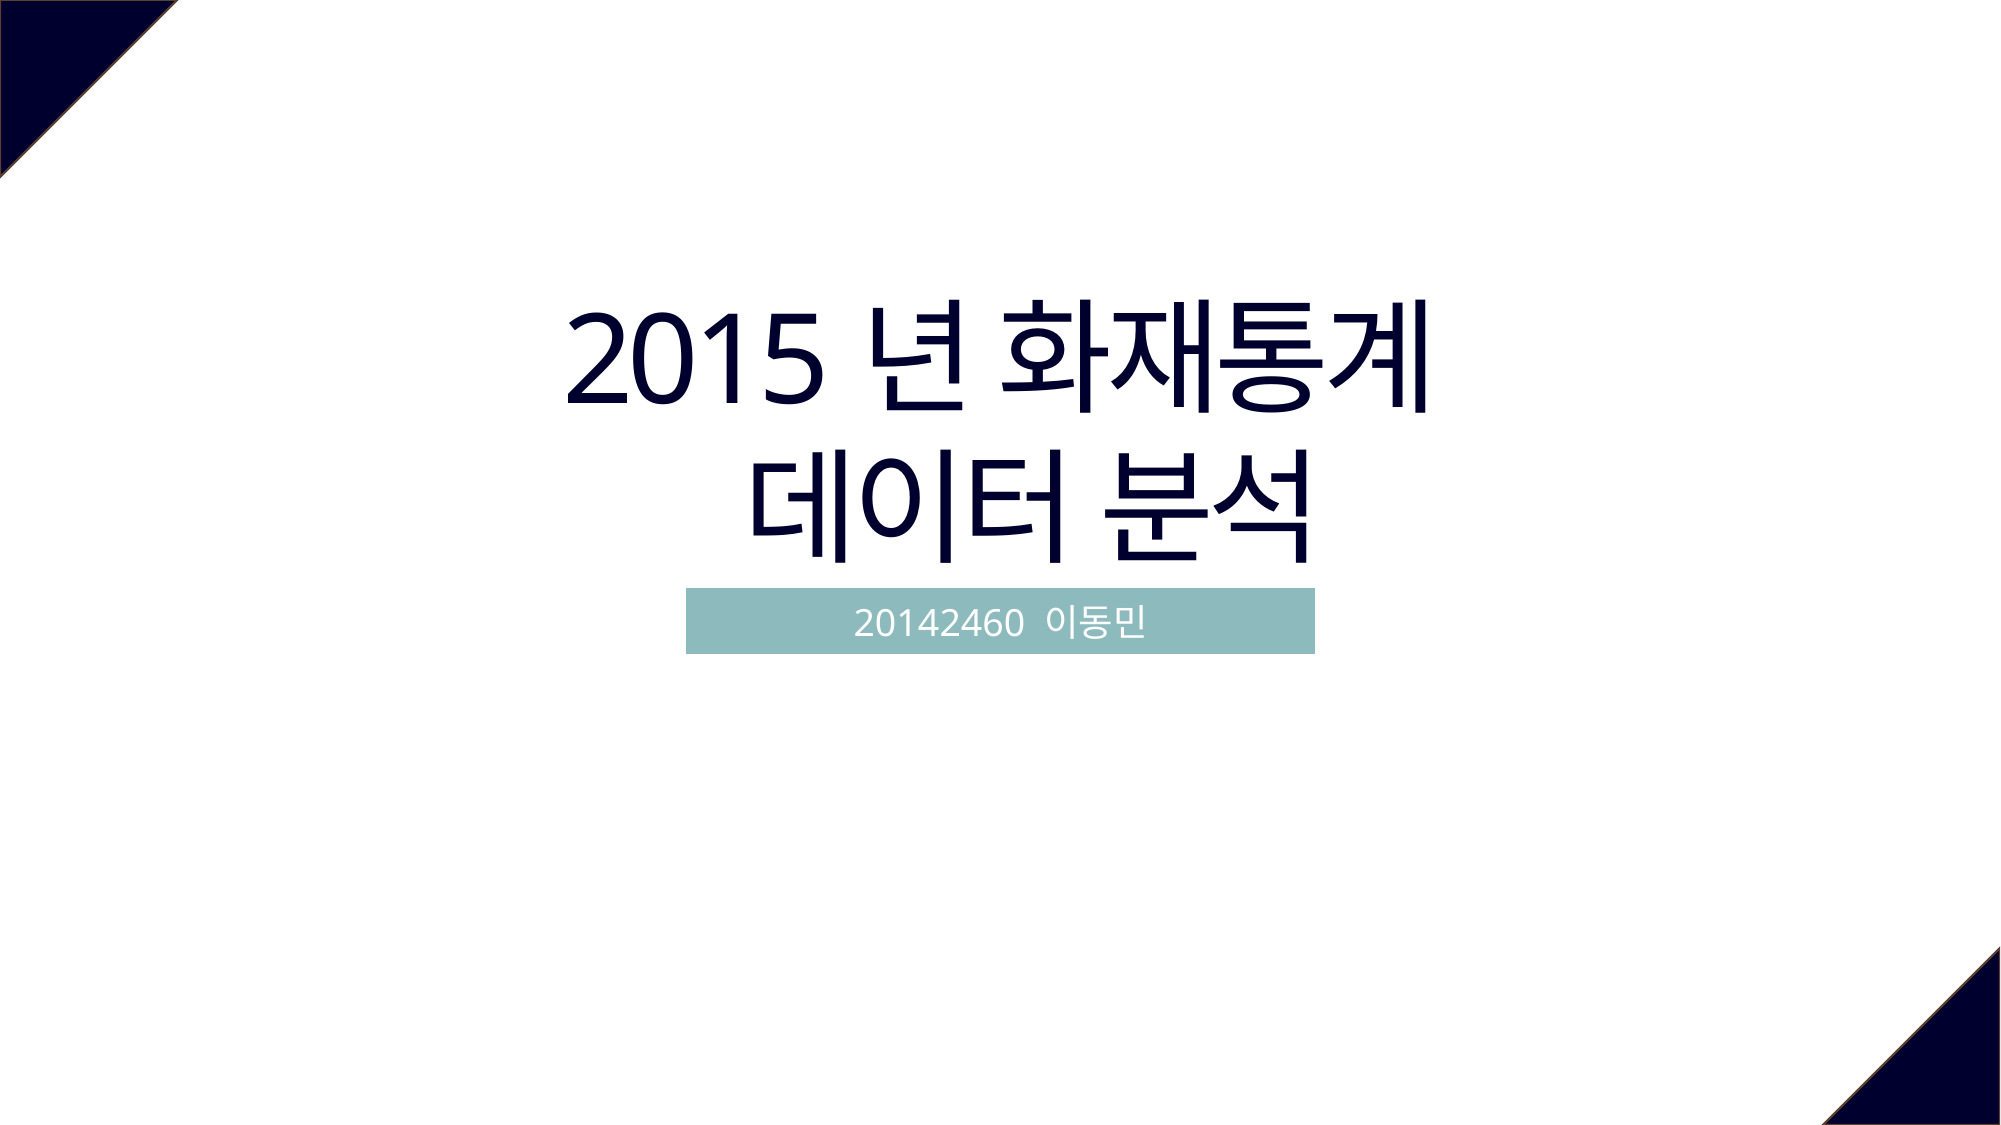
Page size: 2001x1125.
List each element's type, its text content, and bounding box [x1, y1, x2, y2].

text_box 20142460 이동민 [686, 588, 1315, 654]
text_box 2015년 화재통계 데이터 분석 [547, 271, 1454, 586]
